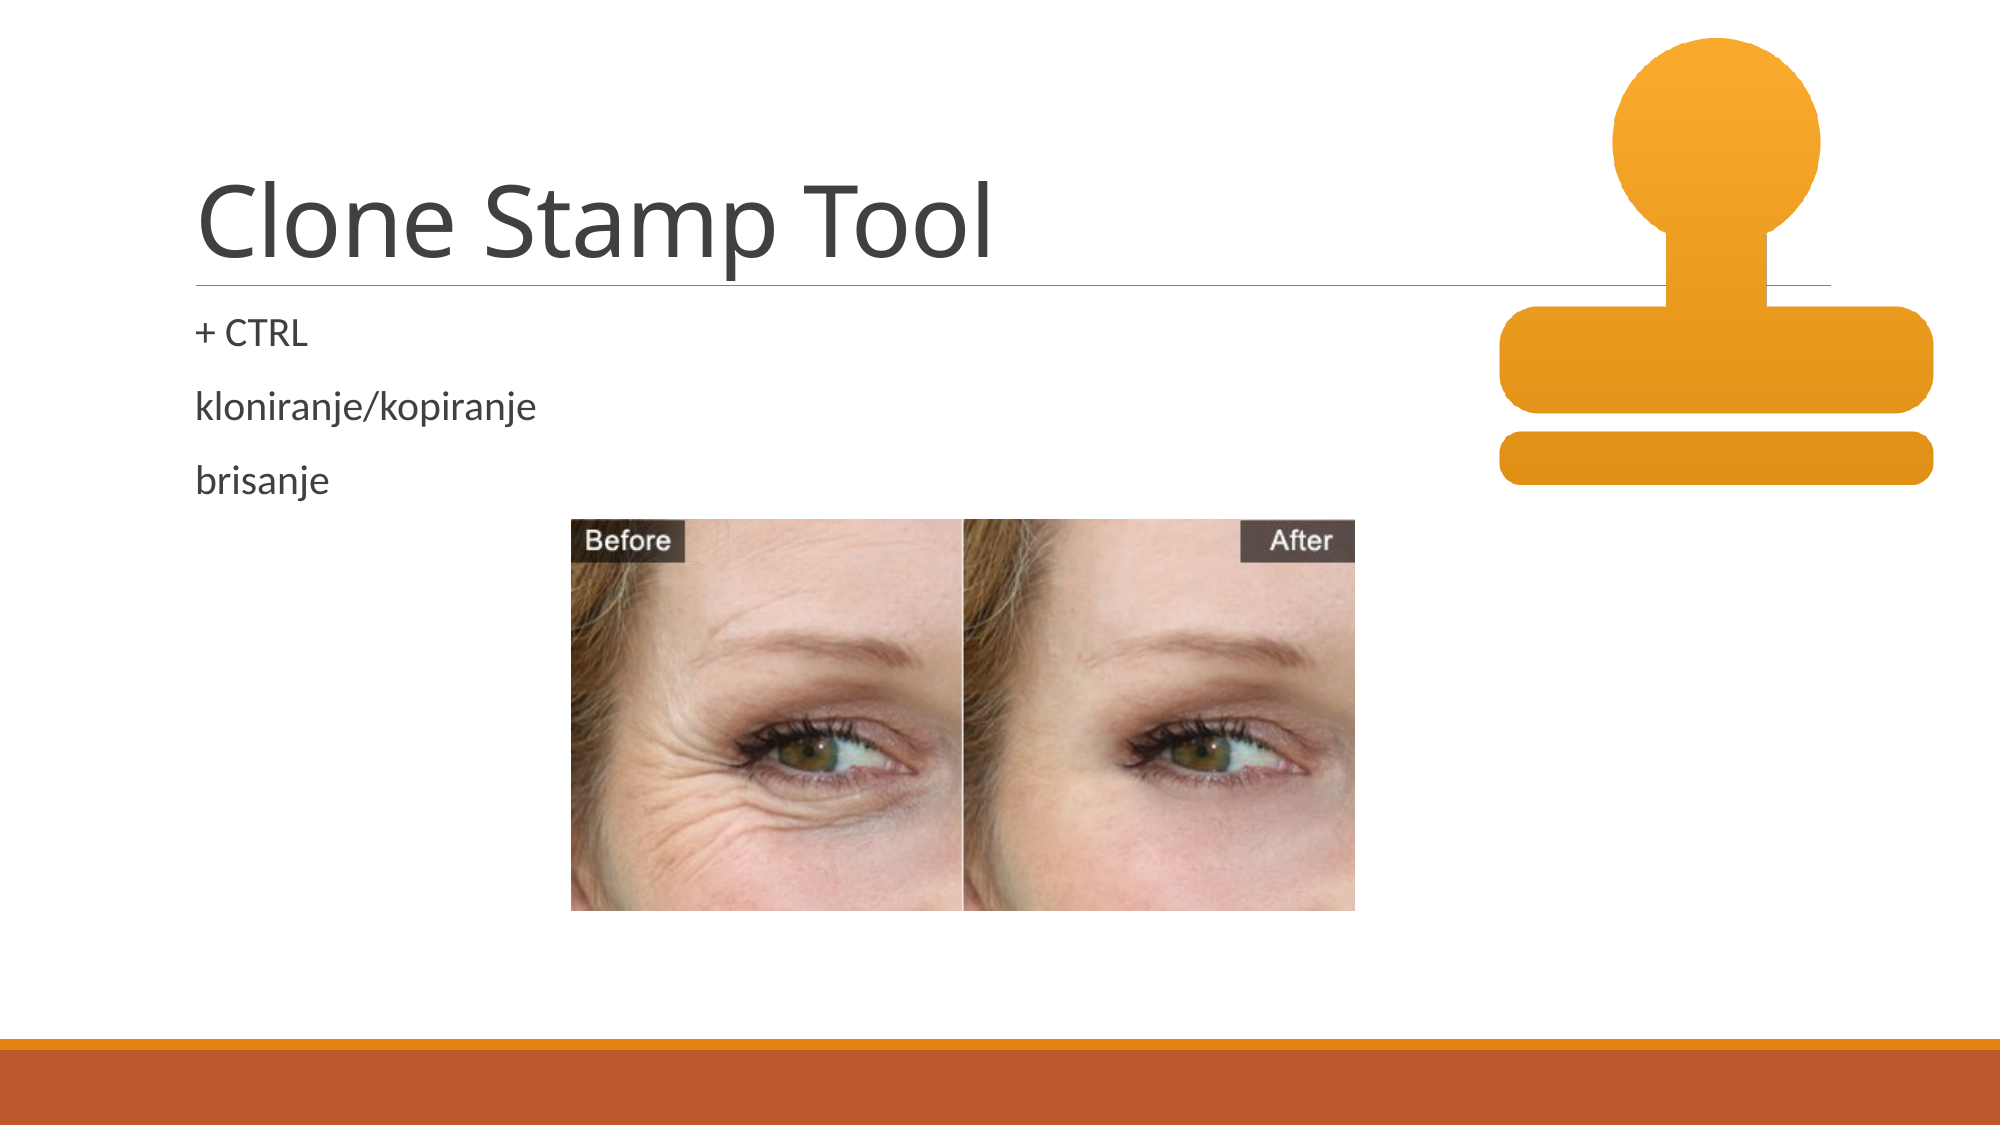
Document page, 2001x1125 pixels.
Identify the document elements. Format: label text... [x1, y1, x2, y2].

picture [571, 519, 1356, 912]
picture [1491, 36, 1942, 487]
title Clone Stamp Tool [180, 47, 1488, 285]
list + CTRL kloniranje/kopiranje brisanje [180, 302, 1830, 963]
